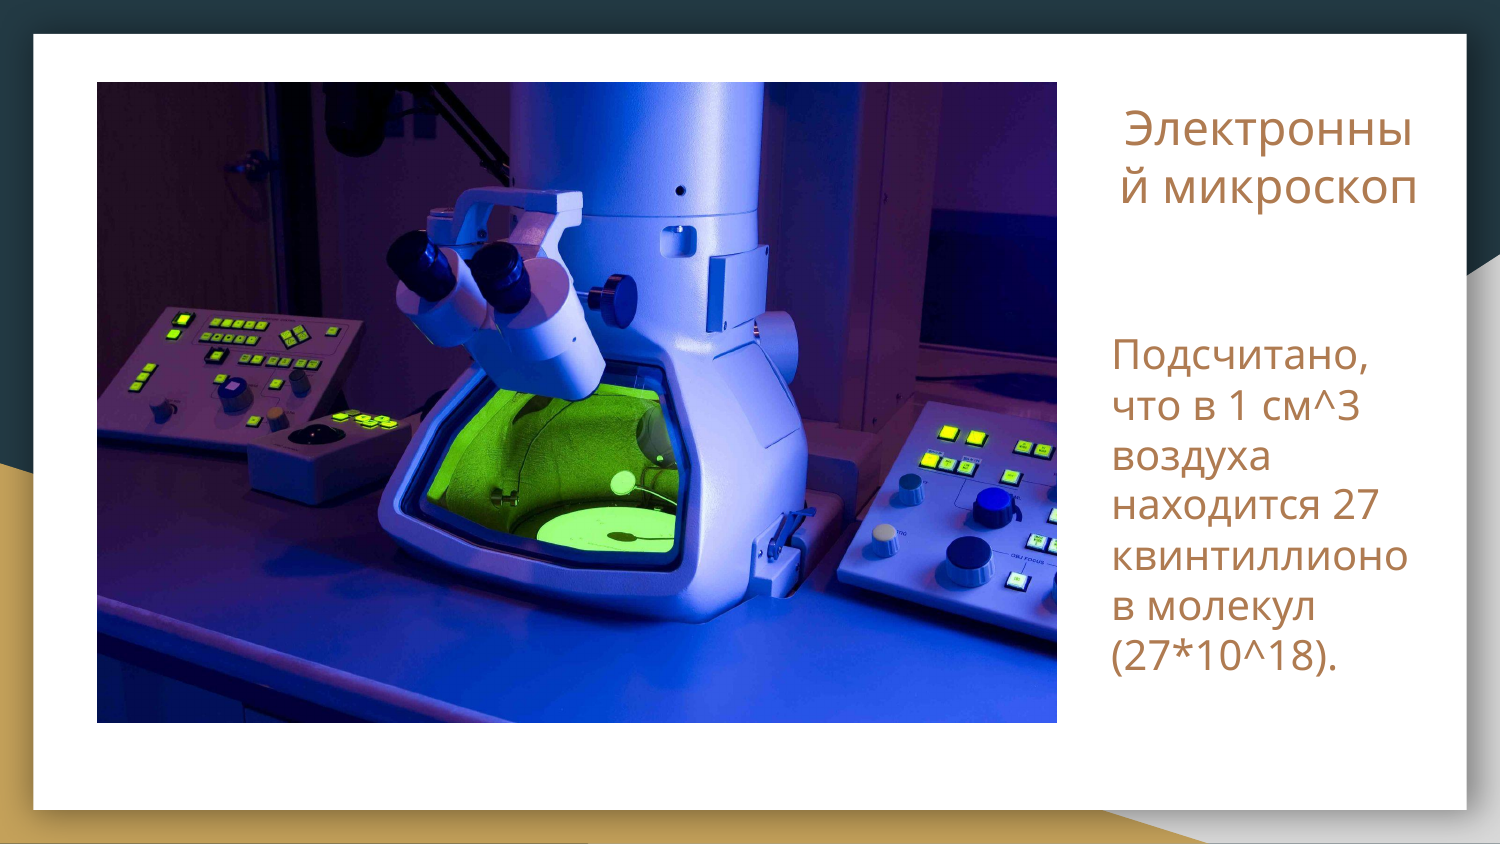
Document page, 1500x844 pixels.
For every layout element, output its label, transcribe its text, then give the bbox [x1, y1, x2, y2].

title Электронный микроскоп Подсчитано, что в 1 см^3 воздуха находится 27 квинтиллионов молекул (27*10^18). [1096, 82, 1443, 723]
picture [96, 82, 1057, 723]
